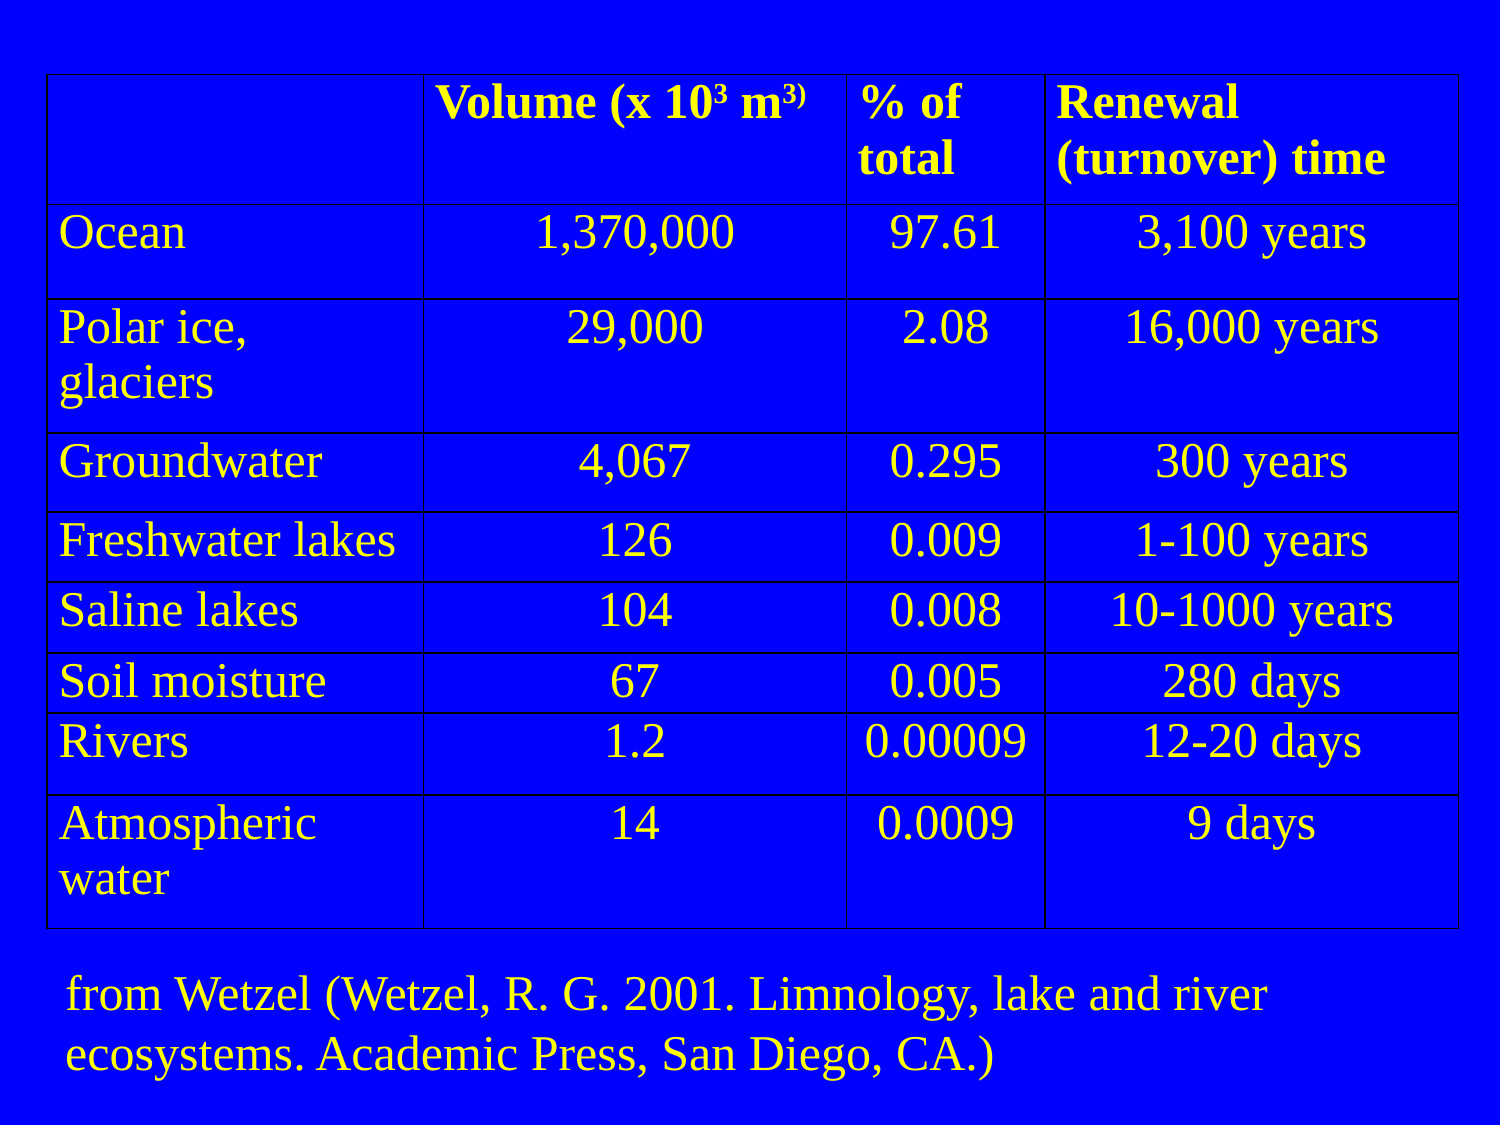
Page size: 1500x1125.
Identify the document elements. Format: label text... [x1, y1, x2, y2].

table_cell 9 days [1046, 796, 1458, 928]
table_cell 0.00009 [847, 714, 1044, 794]
table_cell 0.295 [847, 434, 1044, 511]
table_cell 10-1000 years [1046, 583, 1458, 652]
table_cell Groundwater [48, 434, 423, 511]
table_cell Freshwater lakes [48, 513, 423, 581]
text_box from Wetzel (Wetzel, R. G. 2001. Limnology, lake and river ecosystems. Academic Press, San Diego, CA.) [50, 952, 1498, 1088]
table_cell 2.08 [847, 300, 1044, 432]
table_cell 29,000 [424, 300, 846, 432]
table_cell 97.61 [847, 205, 1044, 298]
table_cell Atmospheric water [48, 796, 423, 928]
table_cell 300 years [1046, 434, 1458, 511]
table_cell Soil moisture [48, 654, 423, 712]
table_cell 3,100 years [1046, 205, 1458, 298]
table_cell 16,000 years [1046, 300, 1458, 432]
table_cell 0.005 [847, 654, 1044, 712]
table_cell 4,067 [424, 434, 846, 511]
table_cell 12-20 days [1046, 714, 1458, 794]
table_cell 1-100 years [1046, 513, 1458, 581]
table_cell 104 [424, 583, 846, 652]
table_header % of total [847, 75, 1044, 204]
table_cell Rivers [48, 714, 423, 794]
table_header Renewal (turnover) time [1046, 75, 1458, 204]
table_cell Ocean [48, 205, 423, 298]
table_cell 14 [424, 796, 846, 928]
table_cell 0.009 [847, 513, 1044, 581]
table_cell 280 days [1046, 654, 1458, 712]
table_cell 1.2 [424, 714, 846, 794]
table_cell Polar ice, glaciers [48, 300, 423, 432]
table_header [48, 75, 423, 204]
table_cell 67 [424, 654, 846, 712]
table_cell 126 [424, 513, 846, 581]
table_cell 1,370,000 [424, 205, 846, 298]
table_cell Saline lakes [48, 583, 423, 652]
table_header Volume (x 103 m3) [424, 75, 846, 204]
table_cell 0.008 [847, 583, 1044, 652]
table_cell 0.0009 [847, 796, 1044, 928]
